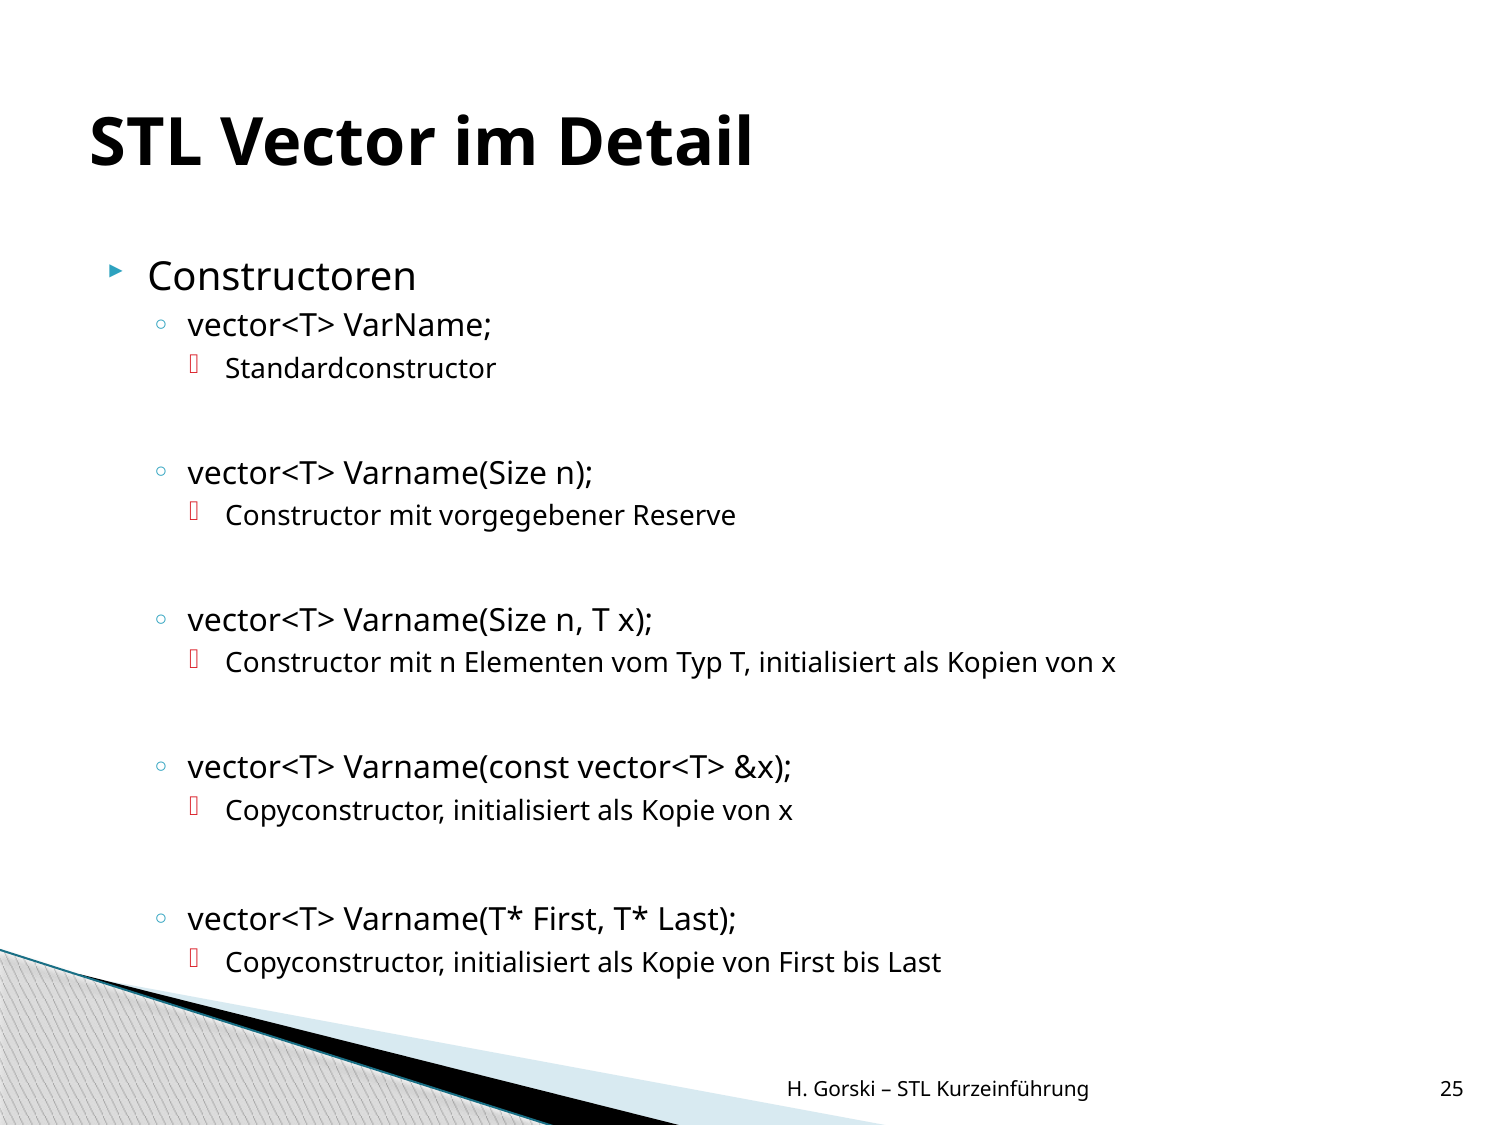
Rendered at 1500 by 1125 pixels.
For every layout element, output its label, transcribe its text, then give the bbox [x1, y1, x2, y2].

list Constructoren vector<T> VarName; Standardconstructor vector<T> Varname(Size n); Constructor mit vorgegebener Reserve vector<T> Varname(Size n, T x); Constructor mit n Elementen vom Typ T, initialisiert als Kopien von x vector<T> Varname(const vector<T> &x); Copyconstructor, initialisiert als Kopie von x vector<T> Varname(T* First, T* Last); Copyconstructor, initialisiert als Kopie von First bis Last [75, 243, 1425, 986]
title STL Vector im Detail [75, 45, 1425, 233]
slide_number 25 [1418, 1051, 1479, 1112]
footer H. Gorski – STL Kurzeinführung [718, 1051, 1105, 1112]
